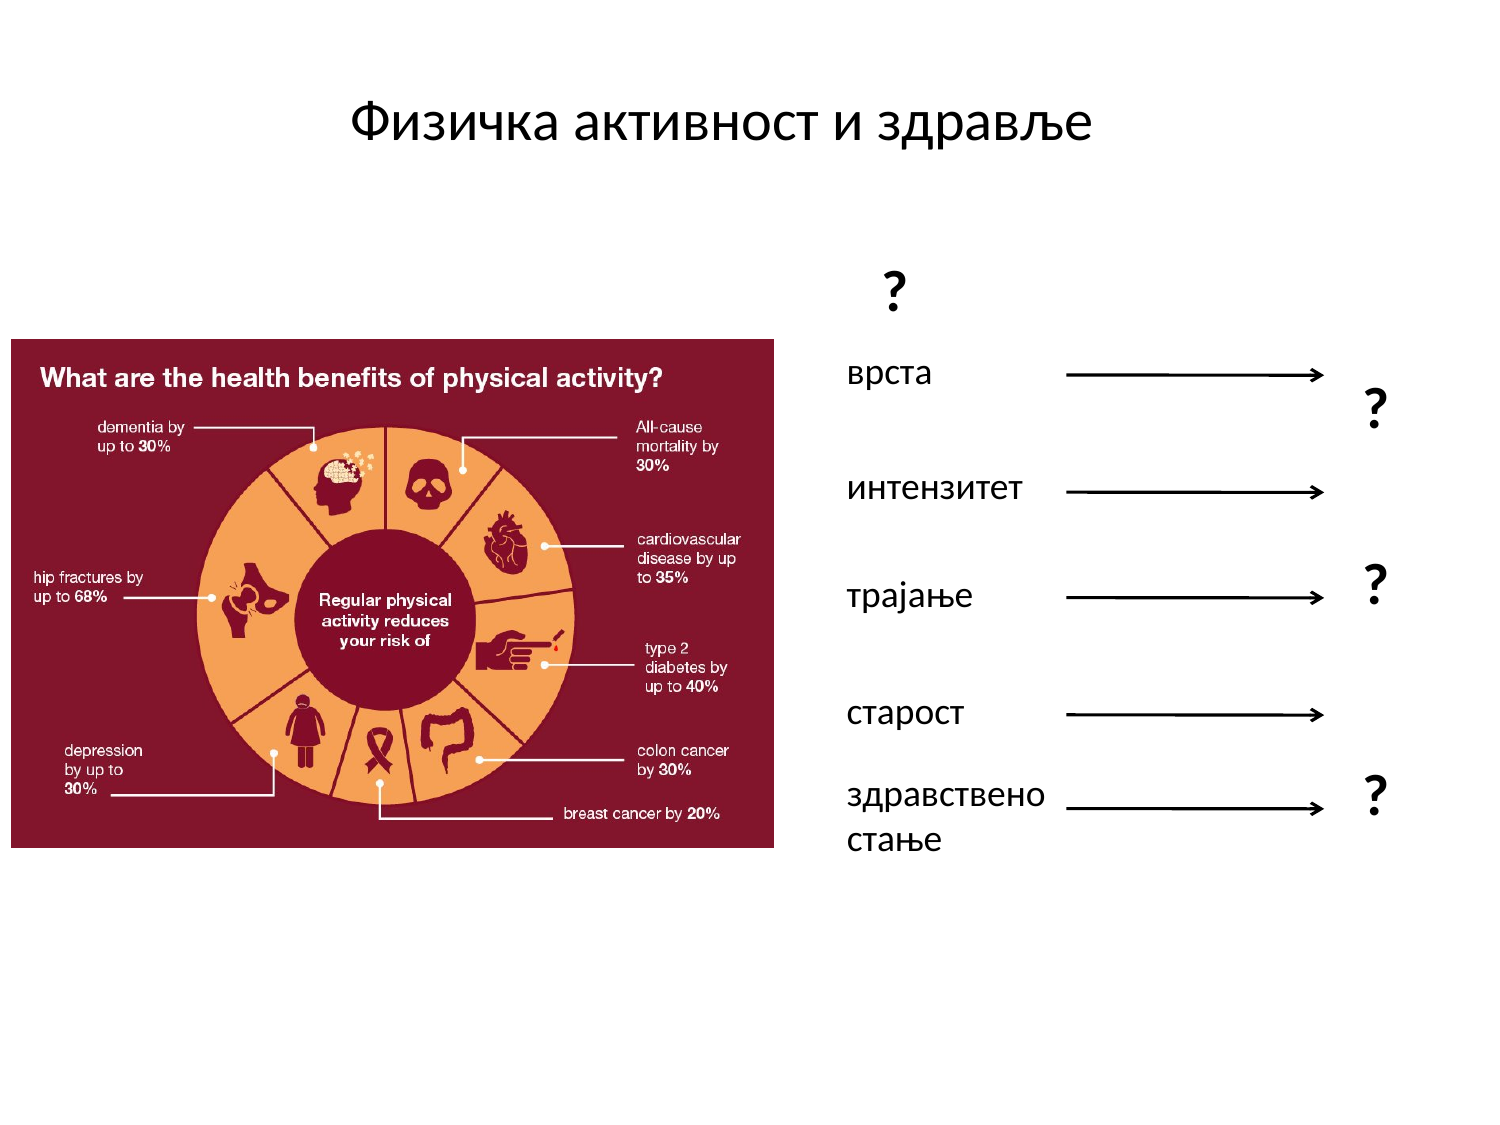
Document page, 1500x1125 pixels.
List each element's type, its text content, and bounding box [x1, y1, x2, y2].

text_box интензитет [831, 454, 1090, 515]
picture [11, 339, 774, 848]
title Физичка активност и здравље [46, 23, 1397, 211]
text_box врста [831, 339, 996, 400]
text_box здравствено стање [832, 761, 1124, 866]
text_box старост [831, 679, 996, 740]
text_box ? [867, 246, 950, 331]
text_box ? [1347, 750, 1430, 835]
text_box ? [1347, 363, 1477, 448]
text_box ? [1347, 539, 1430, 624]
text_box трајање [831, 562, 1090, 623]
